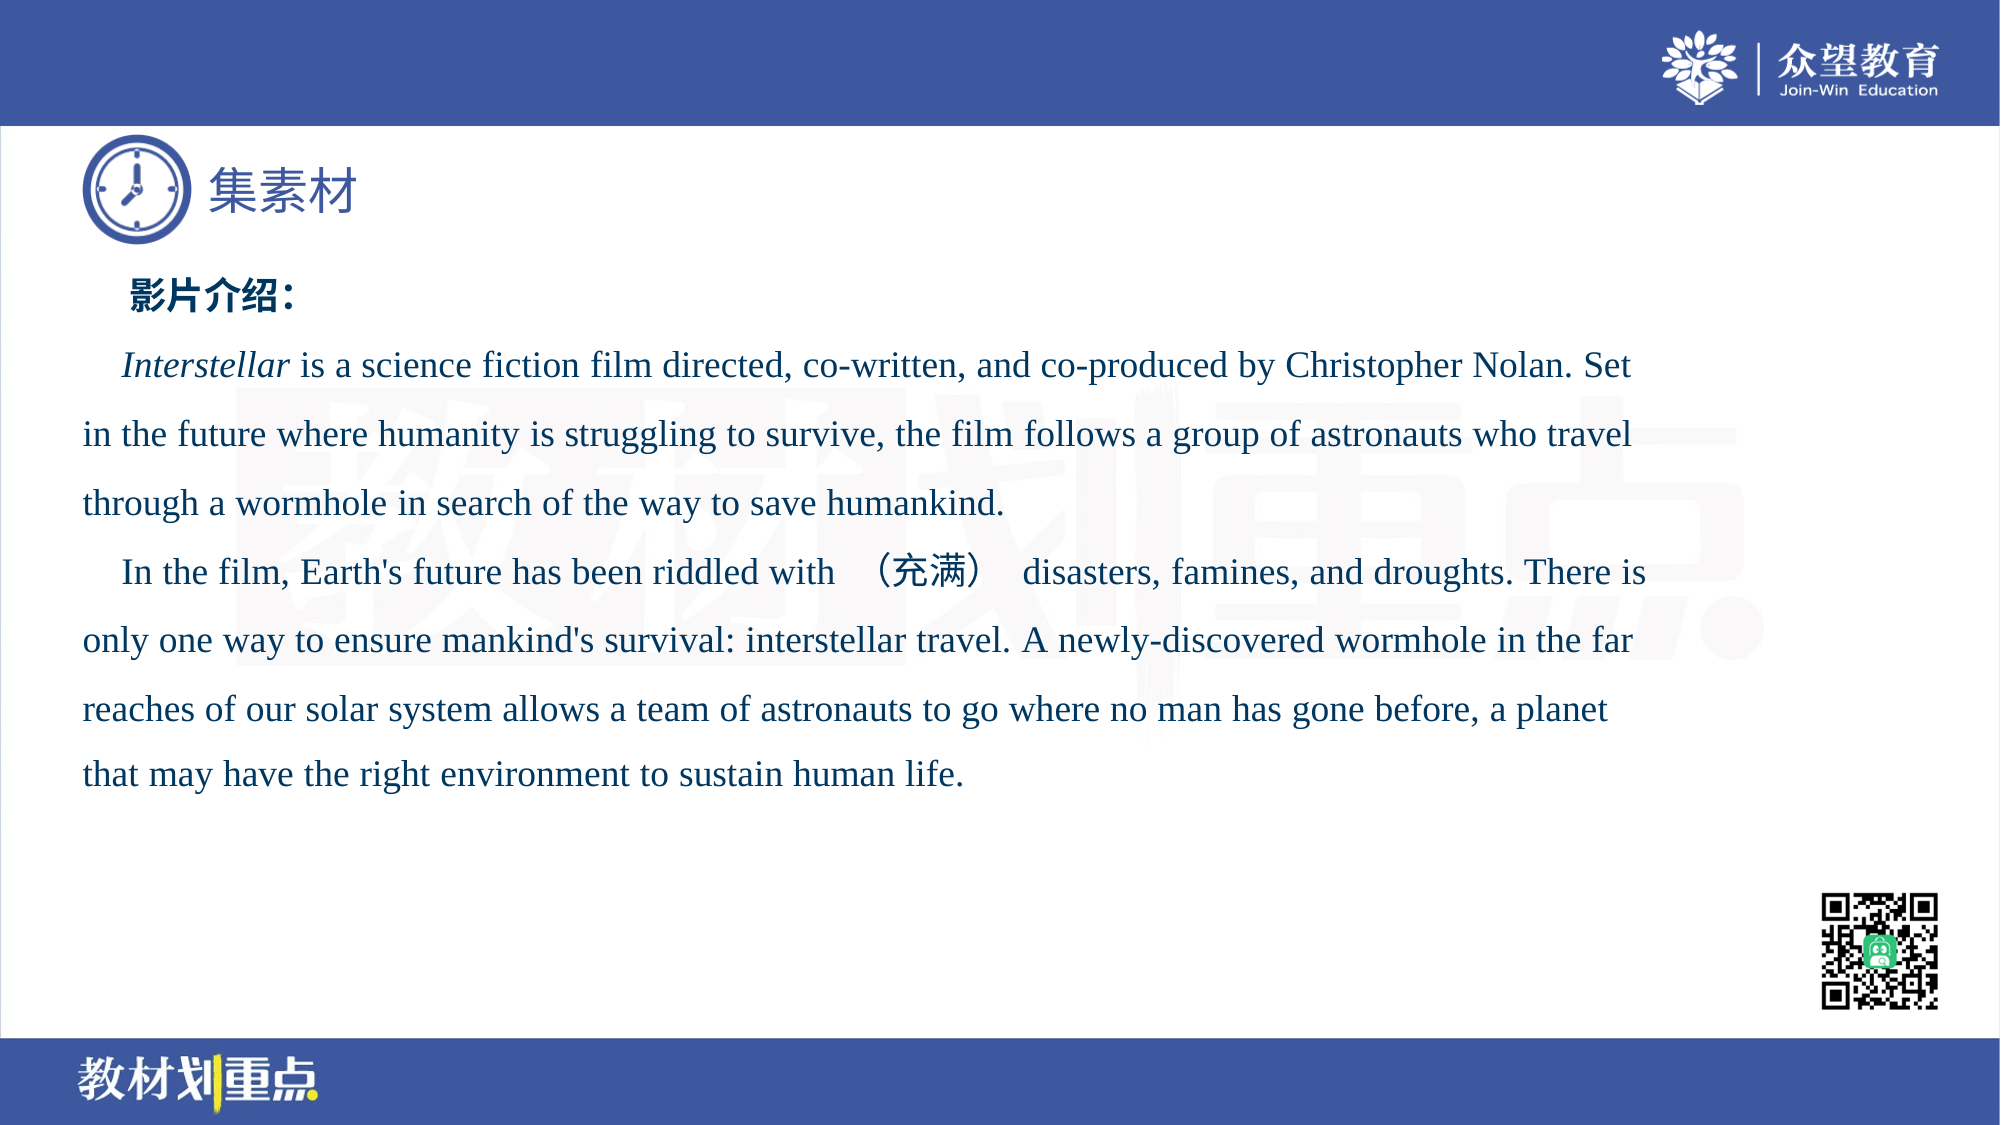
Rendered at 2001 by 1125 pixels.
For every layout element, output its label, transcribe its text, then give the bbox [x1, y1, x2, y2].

text_box 影片介绍： Interstellar is a science fiction film directed, co-written, and co-produced by Christopher Nolan. Set in the future where humanity is struggling to survive, the film follows a group of astronauts who travel through a wormhole in search of the way to save humankind. In the film, Earth's future has been riddled with （充满） disasters, famines, and droughts. There is only one way to ensure mankind's survival: interstellar travel. A newly-discovered wormhole in the far reaches of our solar system allows a team of astronauts to go where no man has gone before, a planet that may have the right environment to sustain human life. [82, 248, 1817, 787]
picture [0, 0, 2000, 1125]
